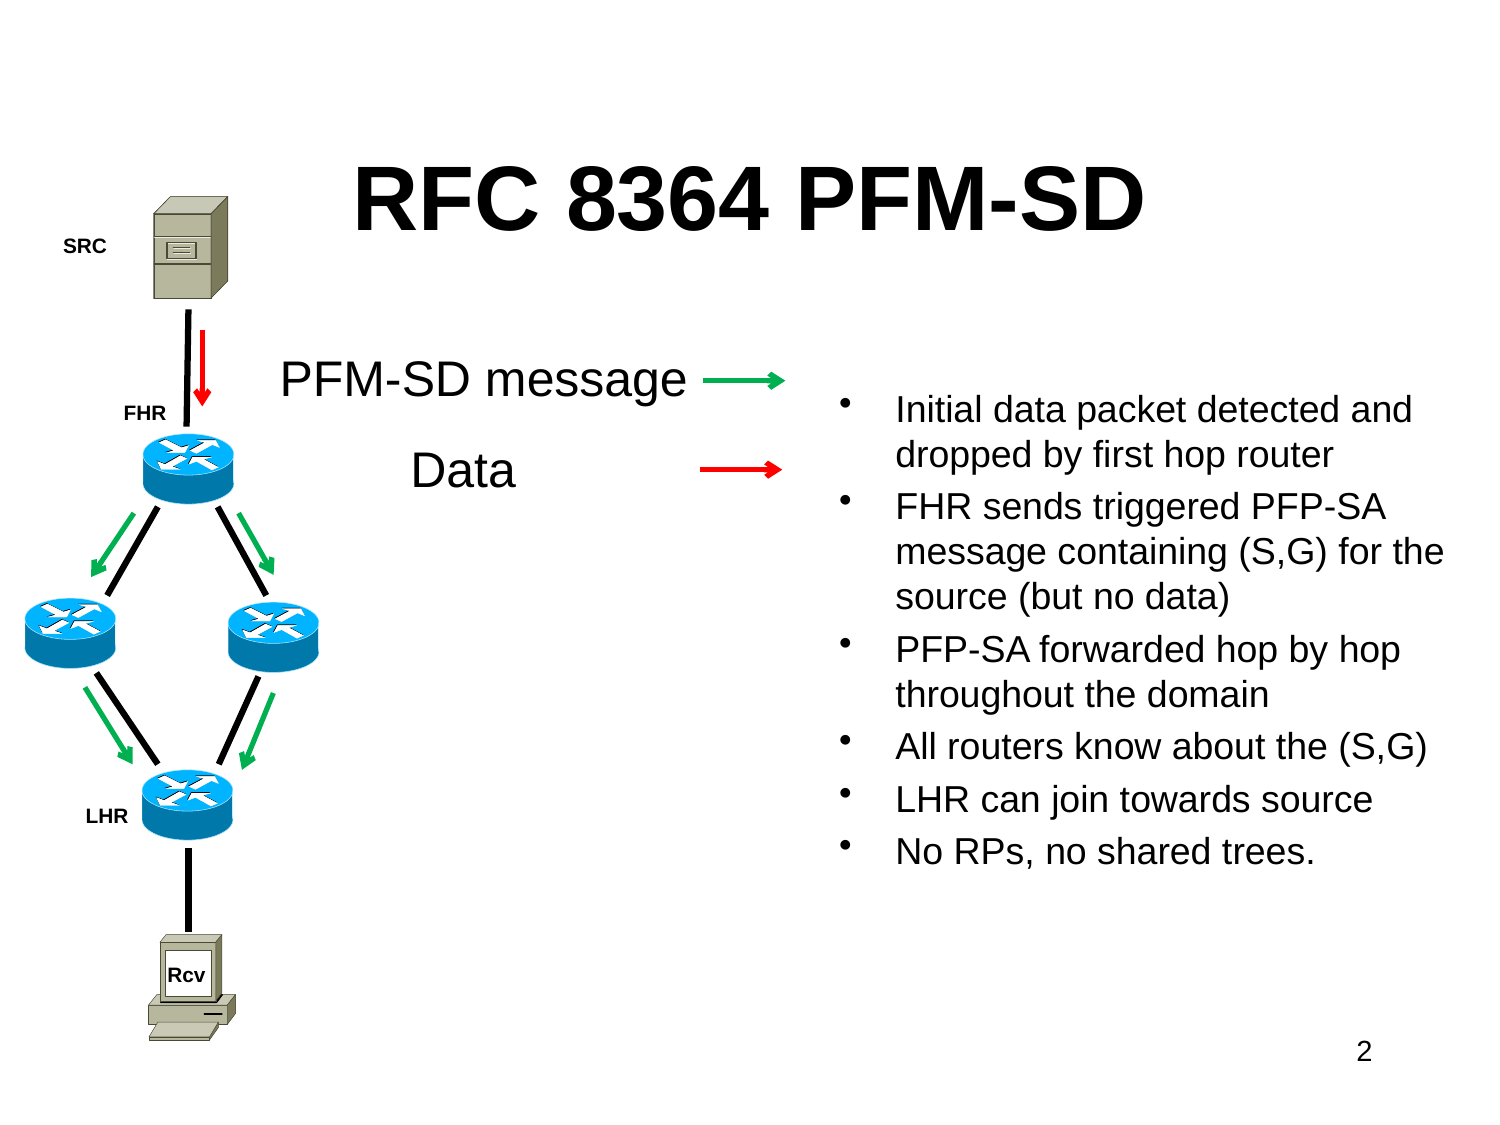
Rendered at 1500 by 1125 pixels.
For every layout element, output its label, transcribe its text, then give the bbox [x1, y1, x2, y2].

picture [141, 769, 234, 841]
picture [276, 626, 302, 637]
text_box SRC [49, 228, 121, 265]
picture [192, 441, 218, 453]
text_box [95, 672, 159, 765]
picture [227, 601, 320, 673]
text_box FHR [109, 396, 180, 433]
picture [189, 793, 215, 805]
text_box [241, 692, 274, 771]
title RFC 8364 PFM-SD [112, 99, 1388, 288]
picture [158, 792, 184, 805]
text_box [217, 506, 267, 596]
picture [246, 609, 272, 621]
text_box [90, 512, 135, 578]
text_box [218, 676, 259, 765]
picture [277, 609, 303, 621]
picture [191, 777, 217, 789]
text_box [106, 506, 159, 596]
text_box PFM-SD message [264, 339, 731, 415]
picture [190, 457, 216, 469]
picture [142, 433, 235, 505]
picture [72, 622, 99, 633]
picture [159, 456, 185, 469]
text_box LHR [72, 798, 136, 835]
picture [160, 776, 186, 788]
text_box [238, 512, 274, 575]
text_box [84, 687, 133, 765]
text_box Initial data packet detected and dropped by first hop router FHR sends triggered PFP-SA message containing (S,G) for the source (but no data) PFP-SA forwarded hop by hop throughout the domain All routers know about the (S,G) LHR can join towards source No RPs, no shared trees. [824, 377, 1500, 1125]
text_box Data [395, 429, 656, 505]
picture [244, 625, 270, 637]
picture [41, 621, 66, 633]
picture [147, 933, 237, 1042]
picture [153, 196, 229, 299]
picture [43, 605, 69, 617]
picture [73, 605, 99, 617]
picture [24, 597, 117, 669]
picture [161, 440, 187, 452]
